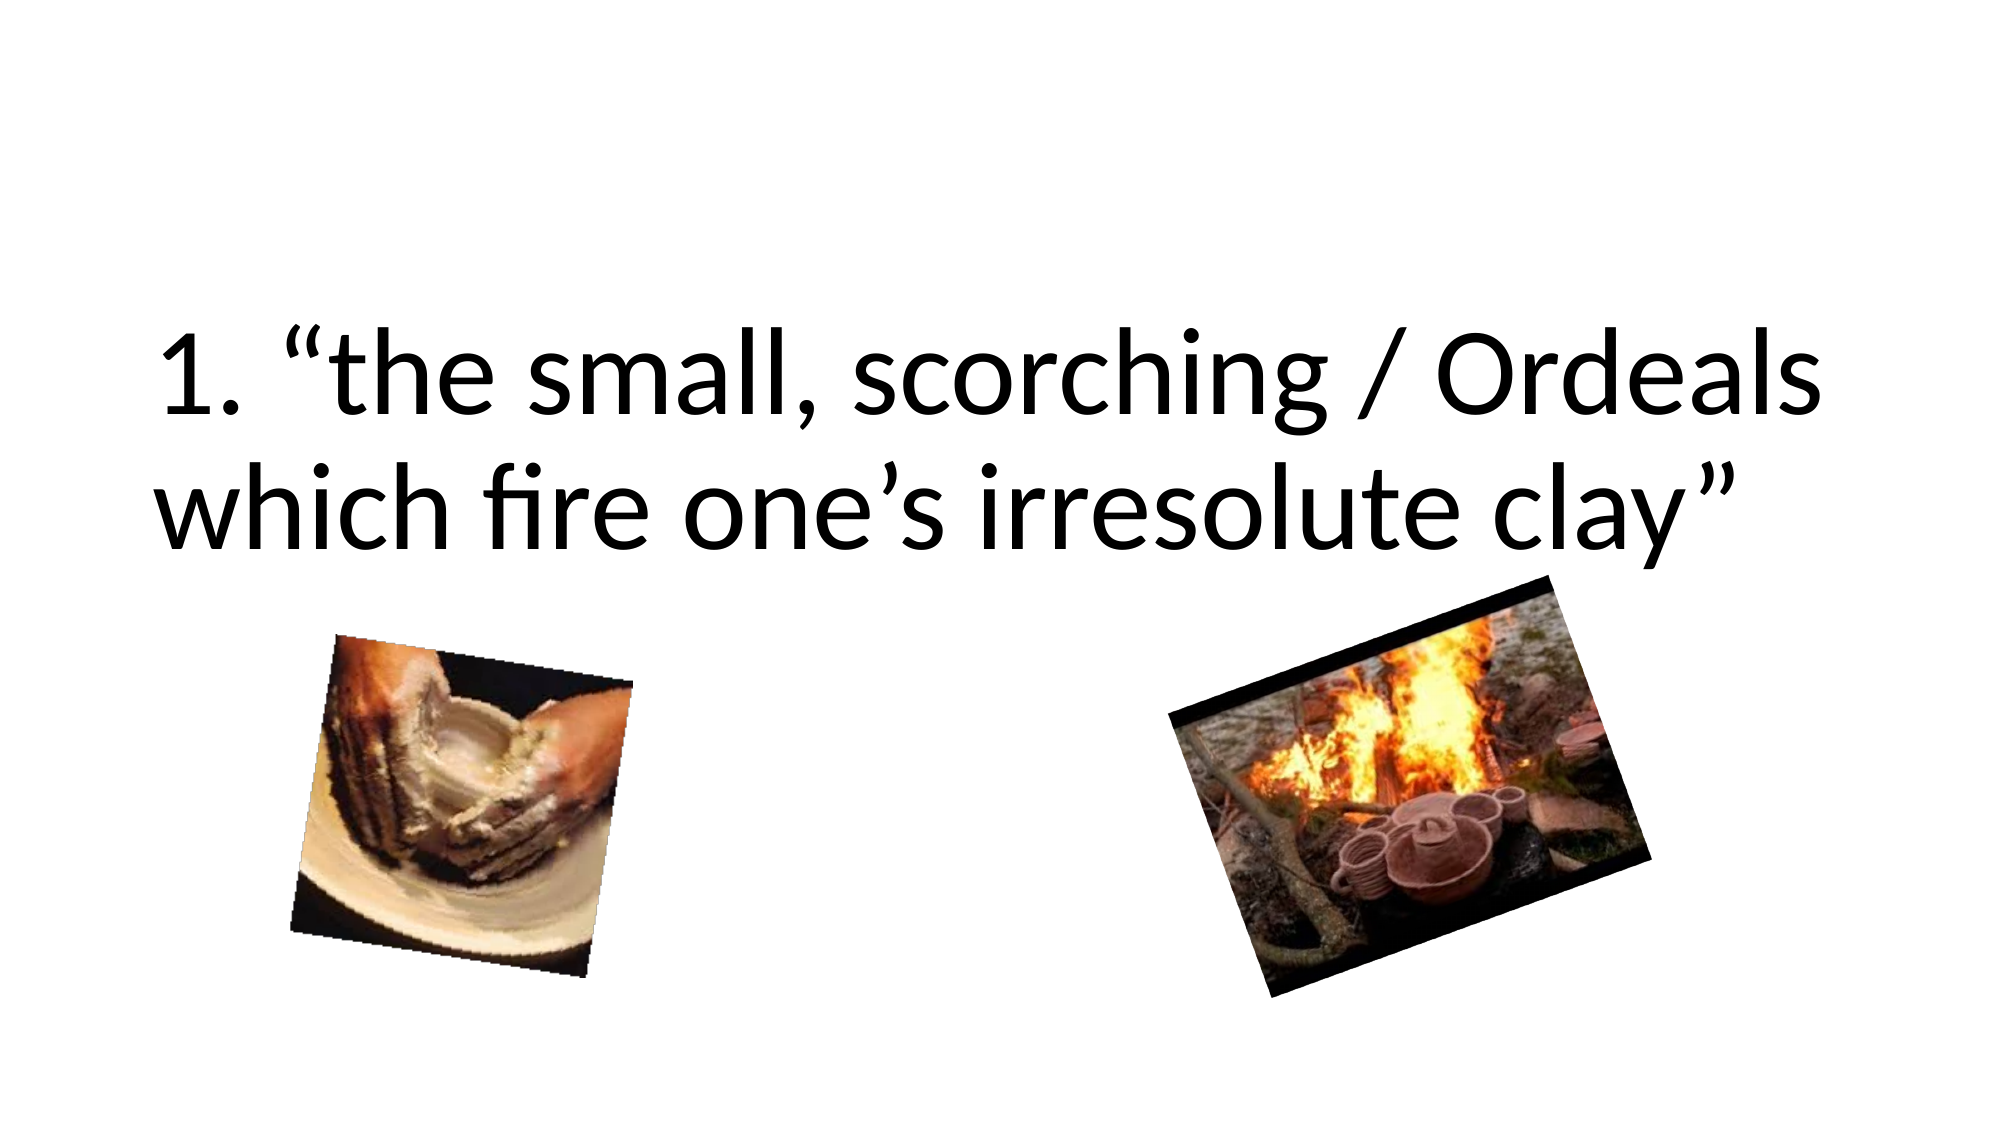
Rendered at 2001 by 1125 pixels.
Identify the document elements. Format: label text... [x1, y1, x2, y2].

picture [291, 634, 633, 978]
picture [1169, 576, 1651, 997]
list 1. “the small, scorching / Ordeals which fire one’s irresolute clay” [137, 299, 1863, 1014]
